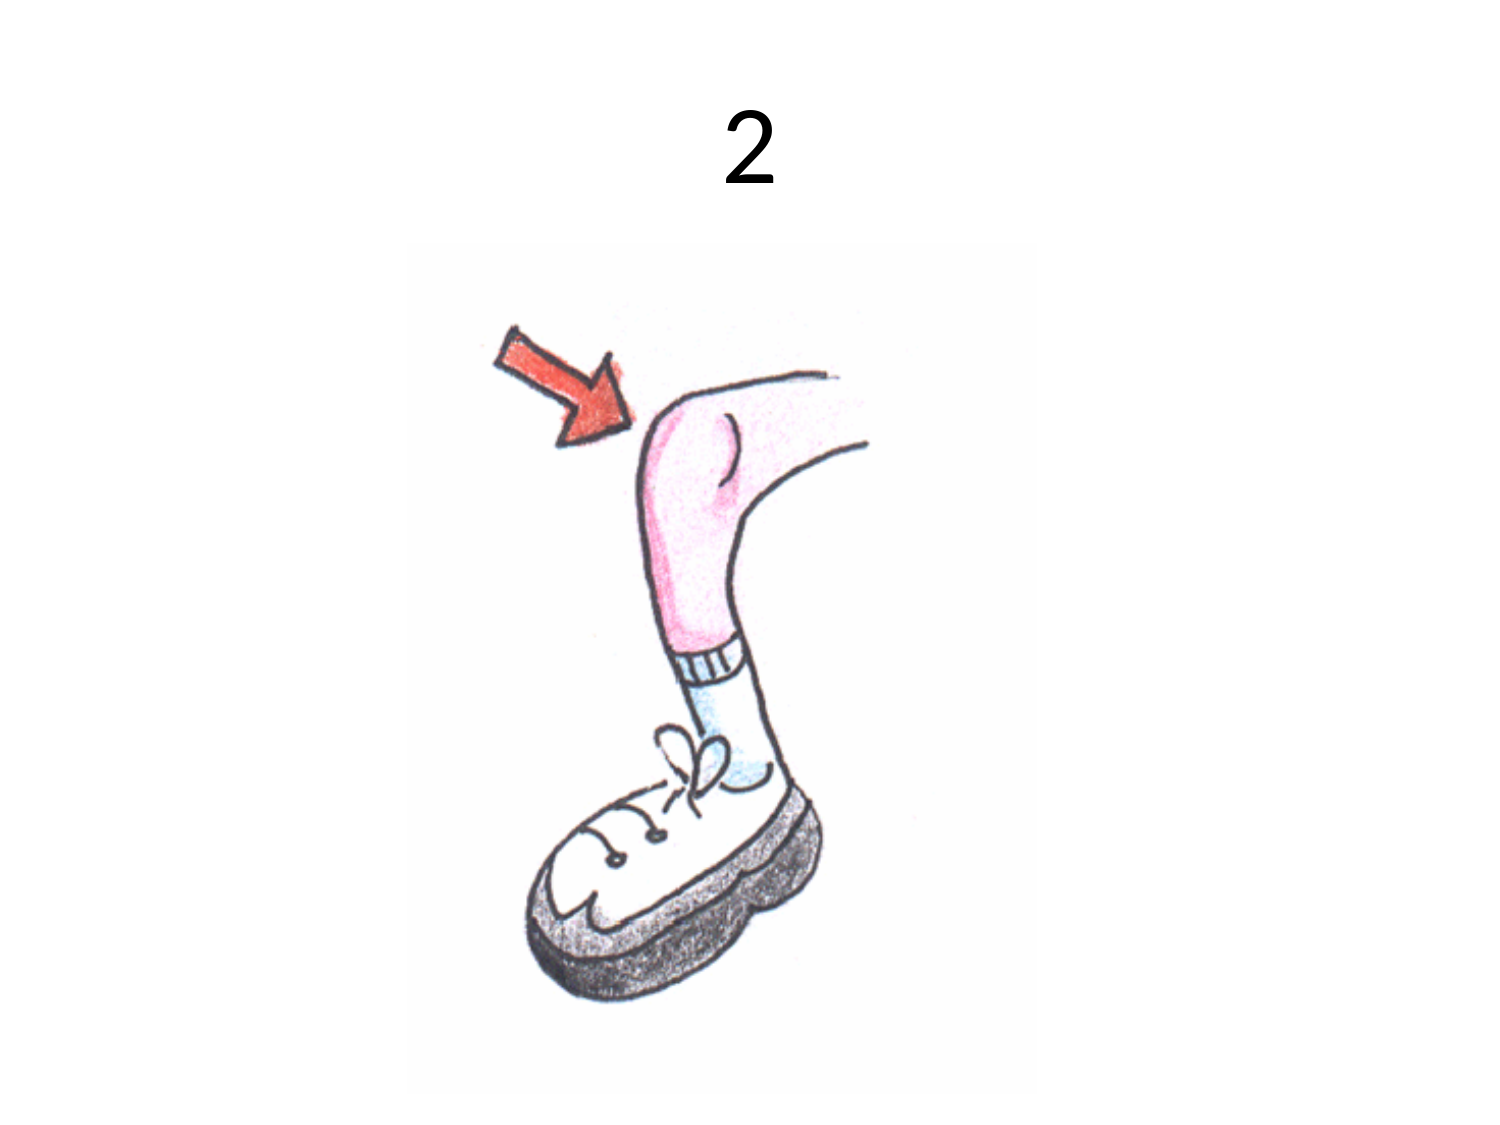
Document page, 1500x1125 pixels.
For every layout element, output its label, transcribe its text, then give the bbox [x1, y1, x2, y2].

title 2 [75, 45, 1425, 233]
picture [407, 243, 1037, 1094]
